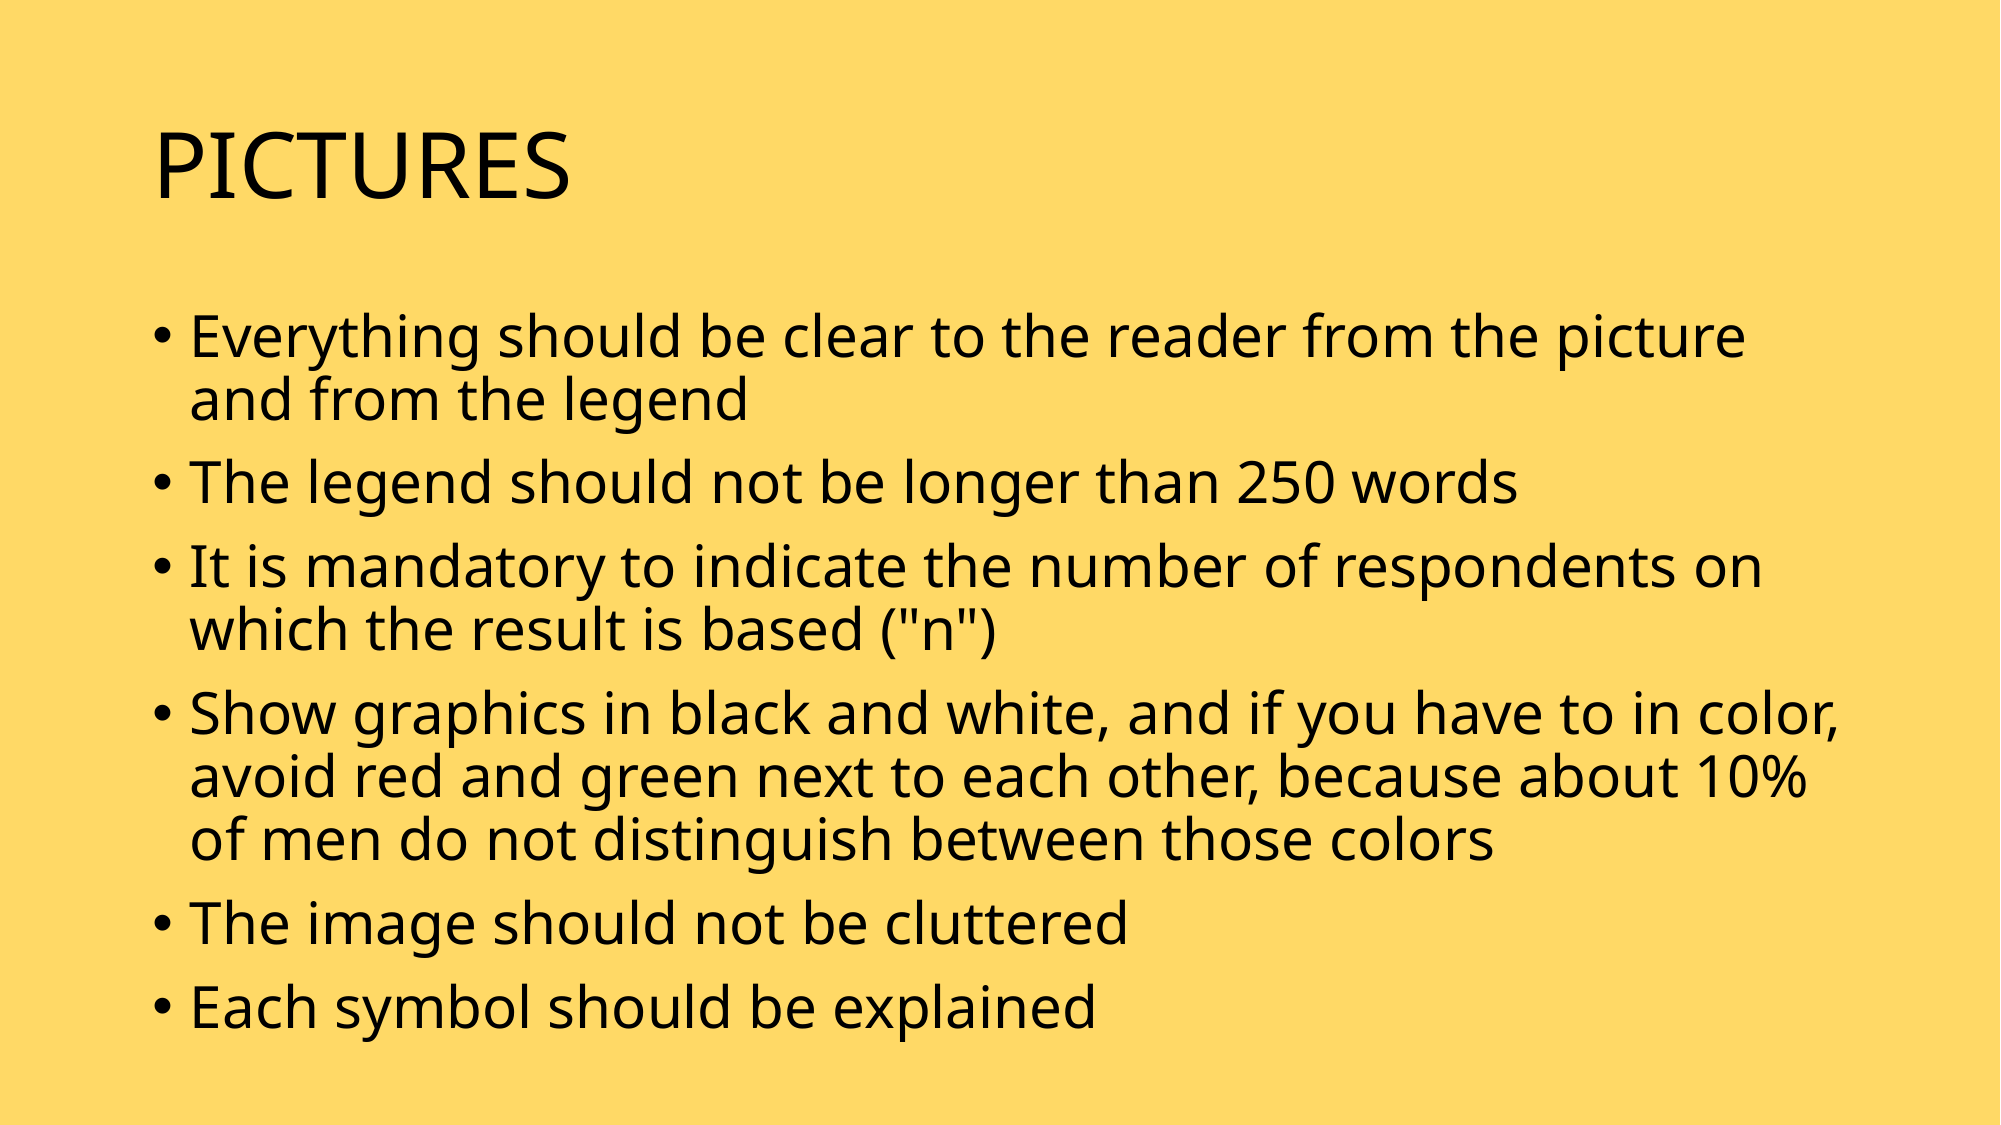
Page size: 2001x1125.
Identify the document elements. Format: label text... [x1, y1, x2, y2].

list Everything should be clear to the reader from the picture and from the legend The legend should not be longer than 250 words It is mandatory to indicate the number of respondents on which the result is based ("n") Show graphics in black and white, and if you have to in color, avoid red and green next to each other, because about 10% of men do not distinguish between those colors The image should not be cluttered Each symbol should be explained [137, 299, 1863, 1014]
title PICTURES [137, 59, 1863, 278]
